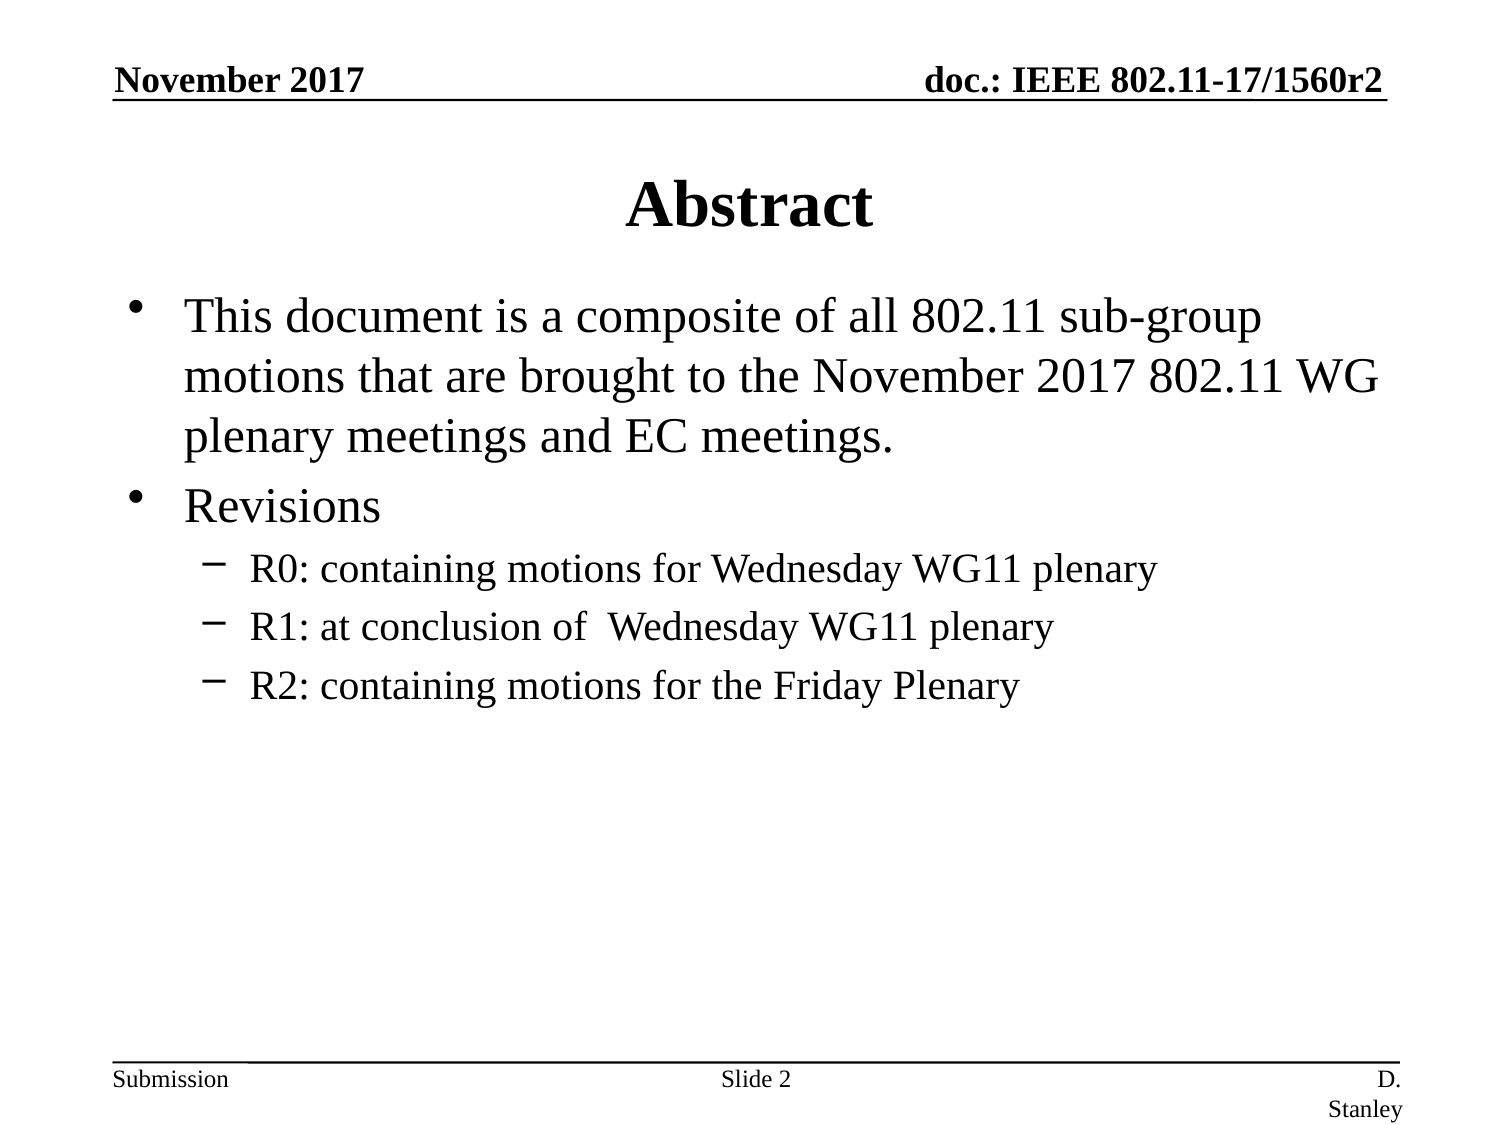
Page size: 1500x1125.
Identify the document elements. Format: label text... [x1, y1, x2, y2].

list This document is a composite of all 802.11 sub-group motions that are brought to the November 2017 802.11 WG plenary meetings and EC meetings. Revisions R0: containing motions for Wednesday WG11 plenary R1: at conclusion of Wednesday WG11 plenary R2: containing motions for the Friday Plenary [112, 275, 1450, 1025]
title Abstract [112, 112, 1388, 275]
footer D. Stanley, HP Enterprise [1324, 1061, 1402, 1093]
slide_number Slide 2 [712, 1061, 800, 1093]
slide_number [114, 54, 374, 101]
